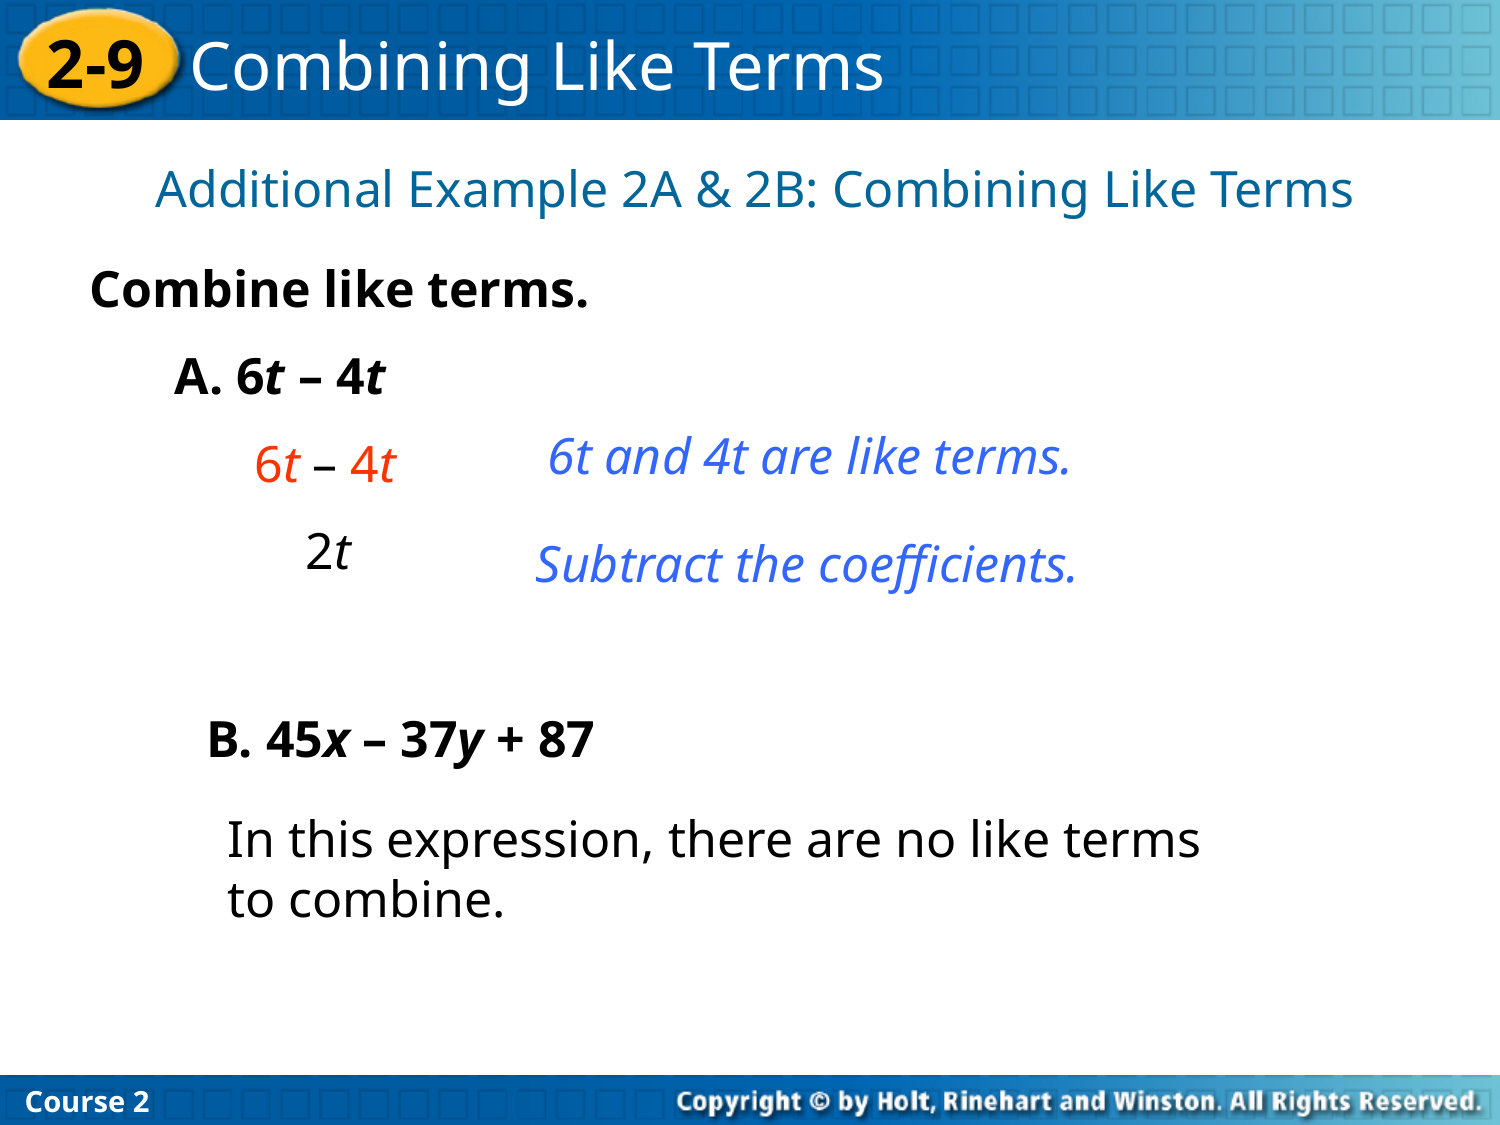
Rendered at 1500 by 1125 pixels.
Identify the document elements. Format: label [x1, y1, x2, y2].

text_box [0, 0, 1500, 1125]
